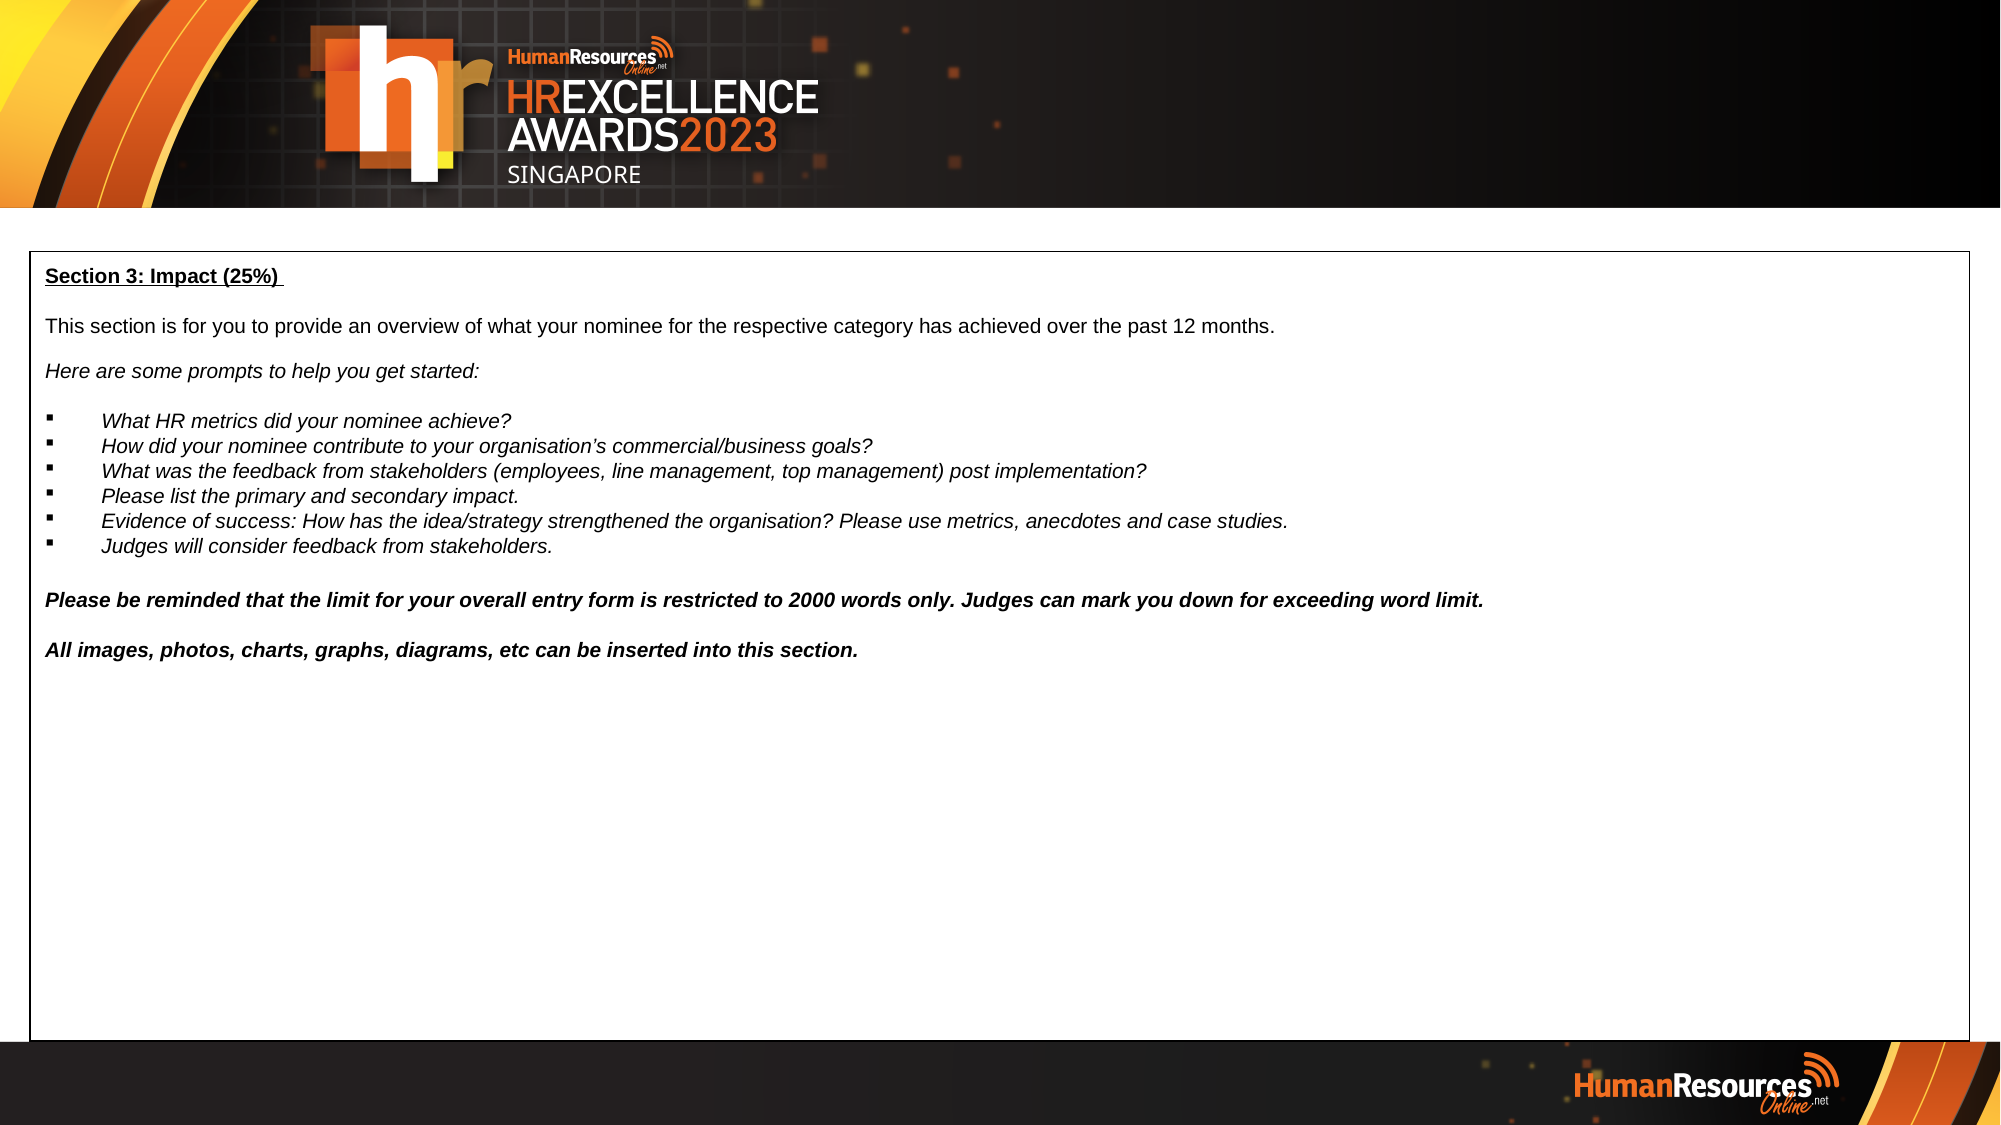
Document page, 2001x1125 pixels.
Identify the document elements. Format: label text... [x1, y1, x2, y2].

text_box SINGAPORE [492, 151, 790, 196]
picture [0, 0, 2001, 1125]
text_box Section 3: Impact (25%) This section is for you to provide an overview of what your nominee for the respective category has achieved over the past 12 months. Here are some prompts to help you get started: What HR metrics did your nominee achieve? How did your nominee contribute to your organisation’s commercial/business goals? What was the feedback from stakeholders (employees, line management, top management) post implementation? Please list the primary and secondary impact. Evidence of success: How has the idea/strategy strengthened the organisation? Please use metrics, anecdotes and case studies. Judges will consider feedback from stakeholders. Please be reminded that the limit for your overall entry form is restricted to 2000 words only. Judges can mark you down for exceeding word limit. All images, photos, charts, graphs, diagrams, etc can be inserted into this section. [30, 251, 1970, 1042]
